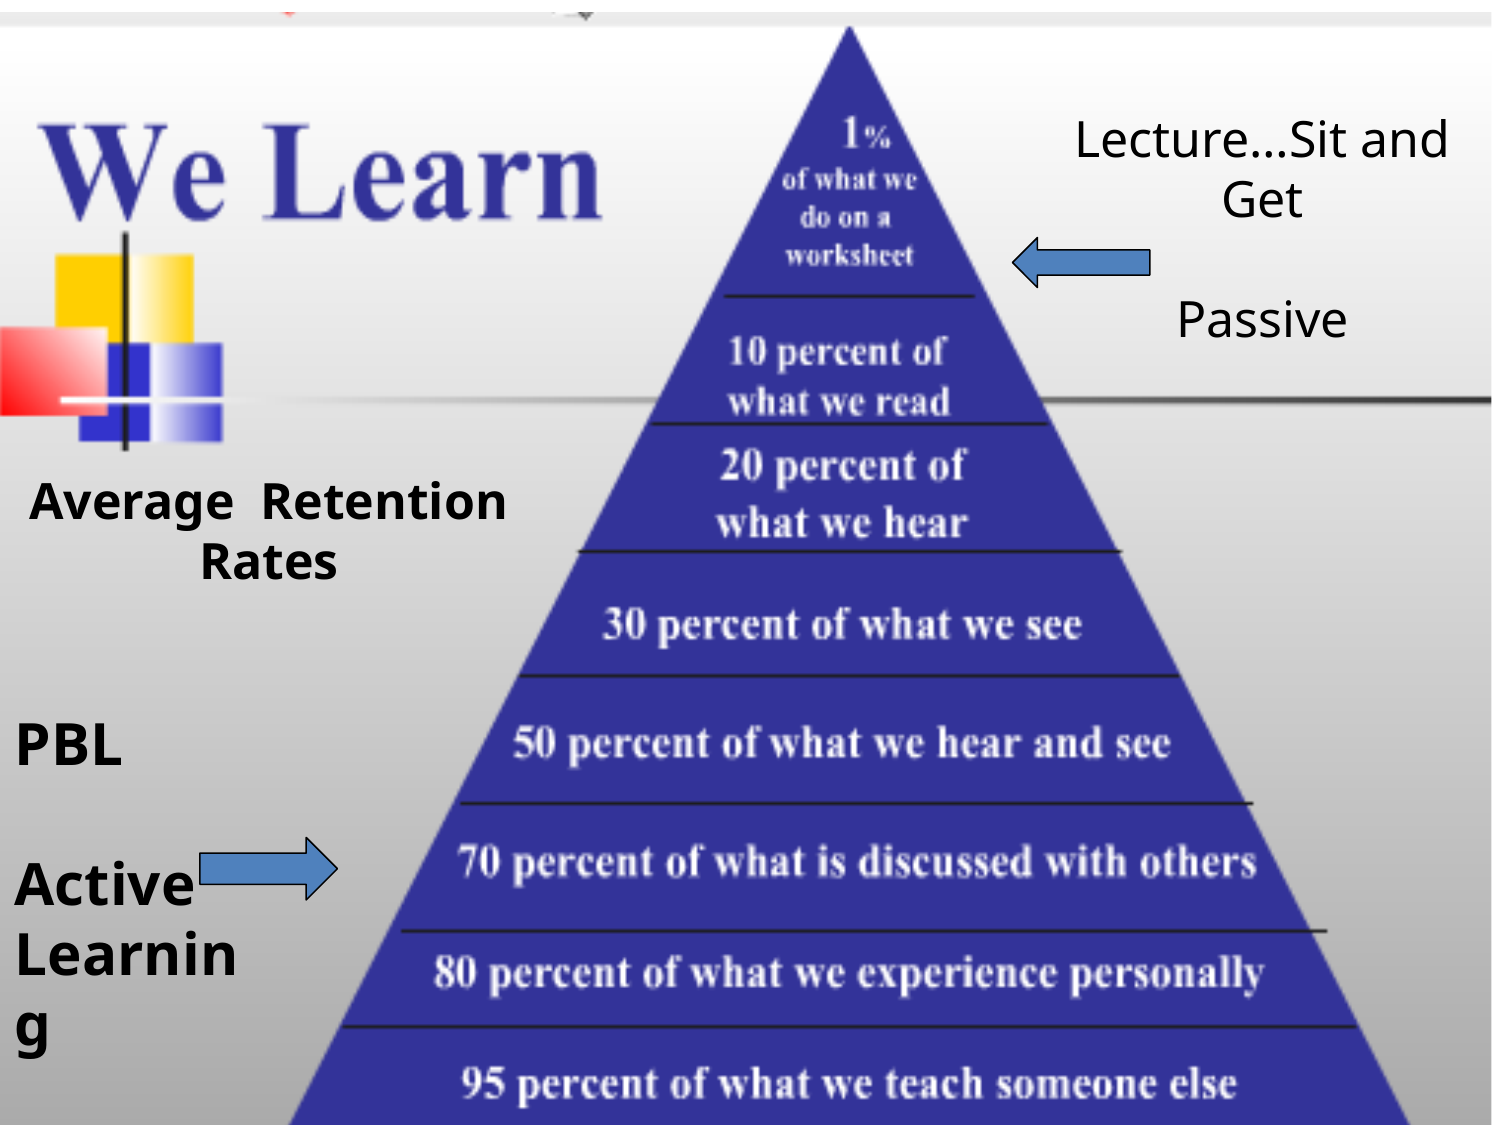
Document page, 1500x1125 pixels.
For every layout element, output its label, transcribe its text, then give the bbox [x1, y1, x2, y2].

picture [0, 12, 1492, 1125]
text_box Lecture…Sit and Get Passive [1495, 99, 1500, 355]
